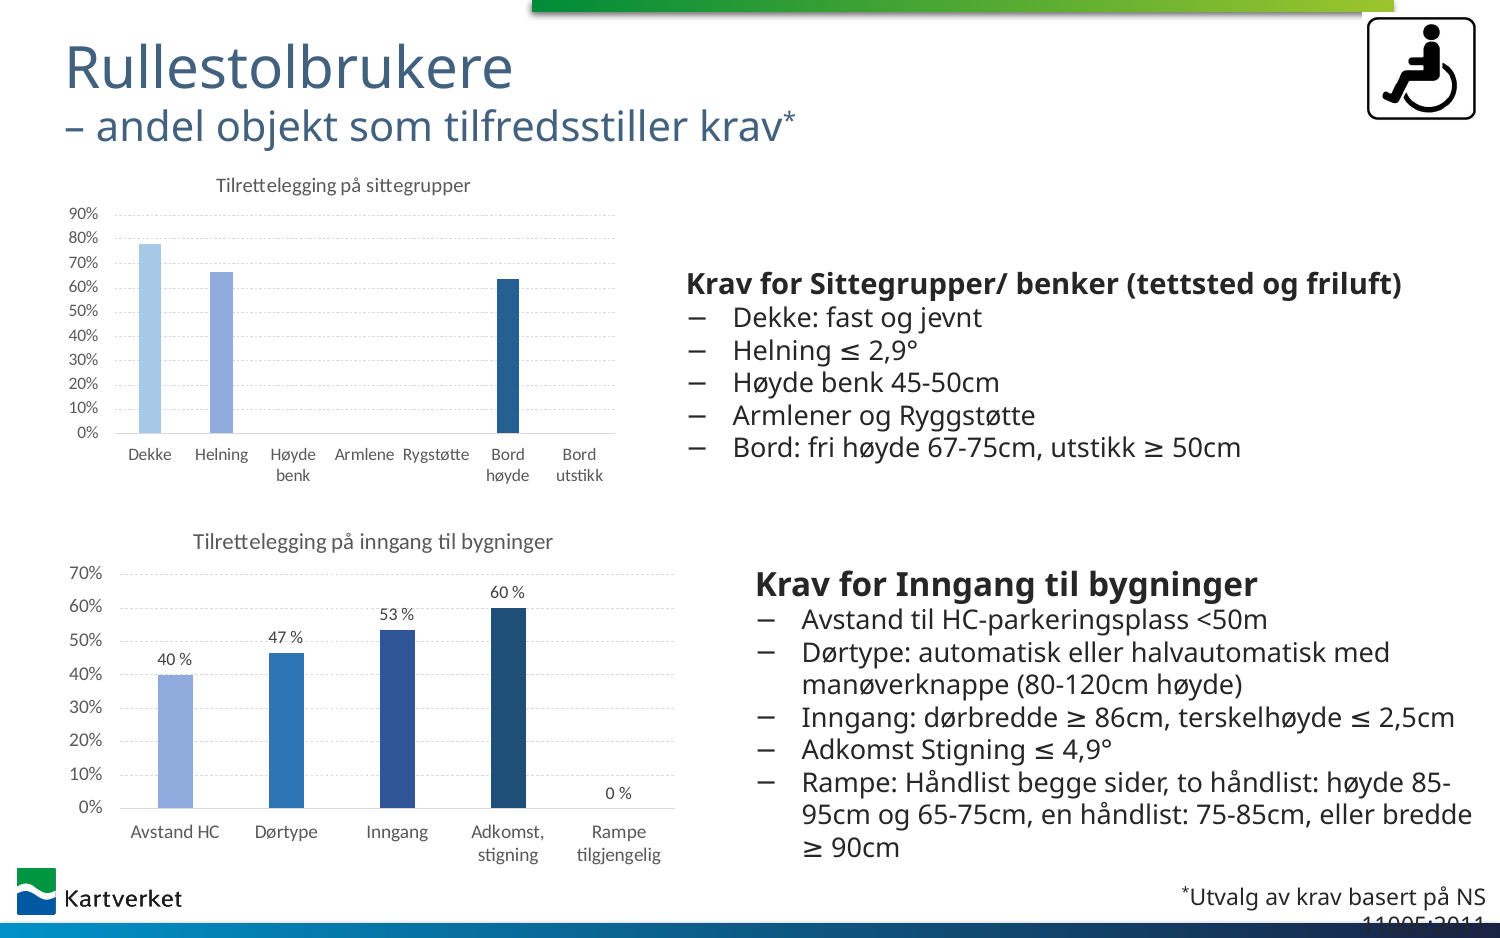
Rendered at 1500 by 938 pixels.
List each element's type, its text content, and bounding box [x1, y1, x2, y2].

text_box Rullestolbrukere – andel objekt som tilfredsstiller krav* [49, 25, 1431, 158]
picture [62, 166, 625, 492]
text_box Krav for Inngang til bygninger Avstand til HC-parkeringsplass <50m Dørtype: automatisk eller halvautomatisk med manøverknappe (80-120cm høyde) Inngang: dørbredde ≥ 86cm, terskelhøyde ≤ 2,5cm Adkomst Stigning ≤ 4,9° Rampe: Håndlist begge sider, to håndlist: høyde 85-95cm og 65-75cm, en håndlist: 75-85cm, eller bredde ≥ 90cm [740, 555, 1491, 870]
picture [1362, 12, 1481, 126]
picture [62, 520, 685, 874]
text_box Krav for Sittegrupper/ benker (tettsted og friluft) Dekke: fast og jevnt Helning ≤ 2,9° Høyde benk 45-50cm Armlener og Ryggstøtte Bord: fri høyde 67-75cm, utstikk ≥ 50cm [670, 258, 1418, 471]
text_box *Utvalg av krav basert på NS 11005:2011 [1068, 873, 1500, 938]
